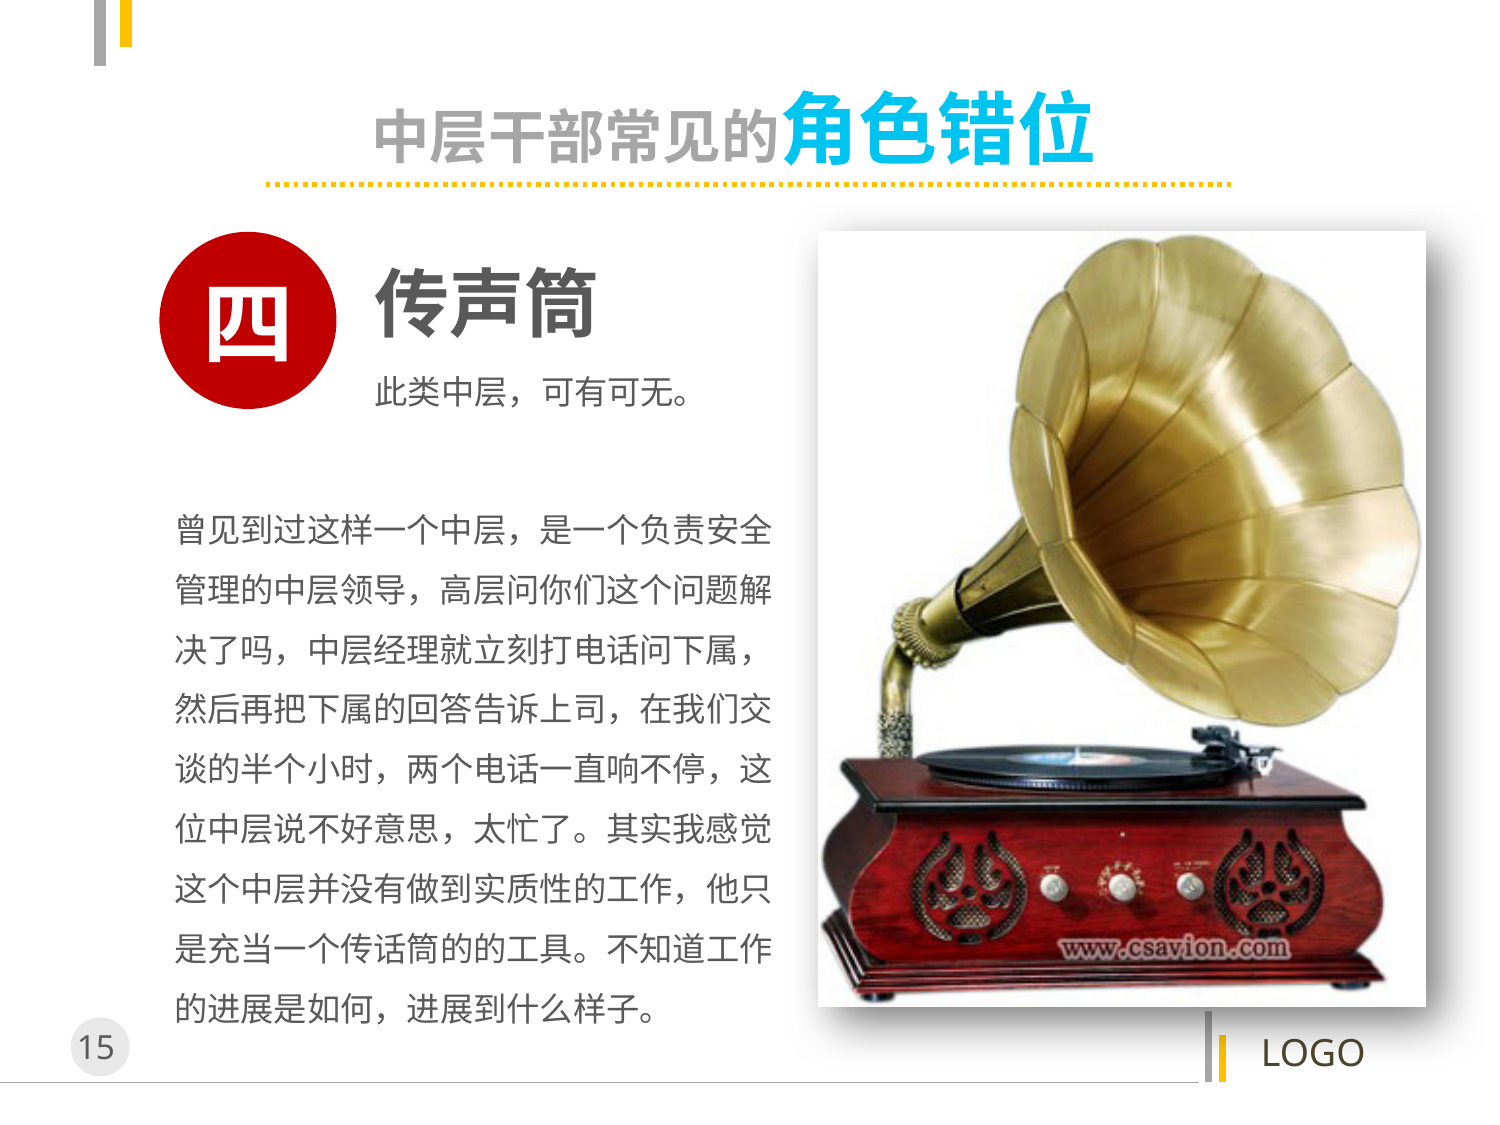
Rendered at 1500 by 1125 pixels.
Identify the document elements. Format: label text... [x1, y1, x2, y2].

text_box 曾见到过这样一个中层，是一个负责安全管理的中层领导，高层问你们这个问题解决了吗，中层经理就立刻打电话问下属，然后再把下属的回答告诉上司，在我们交谈的半个小时，两个电话一直响不停，这位中层说不好意思，太忙了。其实我感觉这个中层并没有做到实质性的工作，他只是充当一个传话筒的的工具。不知道工作的进展是如何，进展到什么样子。 [159, 481, 810, 1036]
picture [818, 231, 1426, 1008]
text_box 传声筒 此类中层，可有可无。 [360, 248, 727, 419]
text_box 四 [159, 231, 337, 409]
text_box 中层干部常见的角色错位 [356, 89, 1046, 165]
